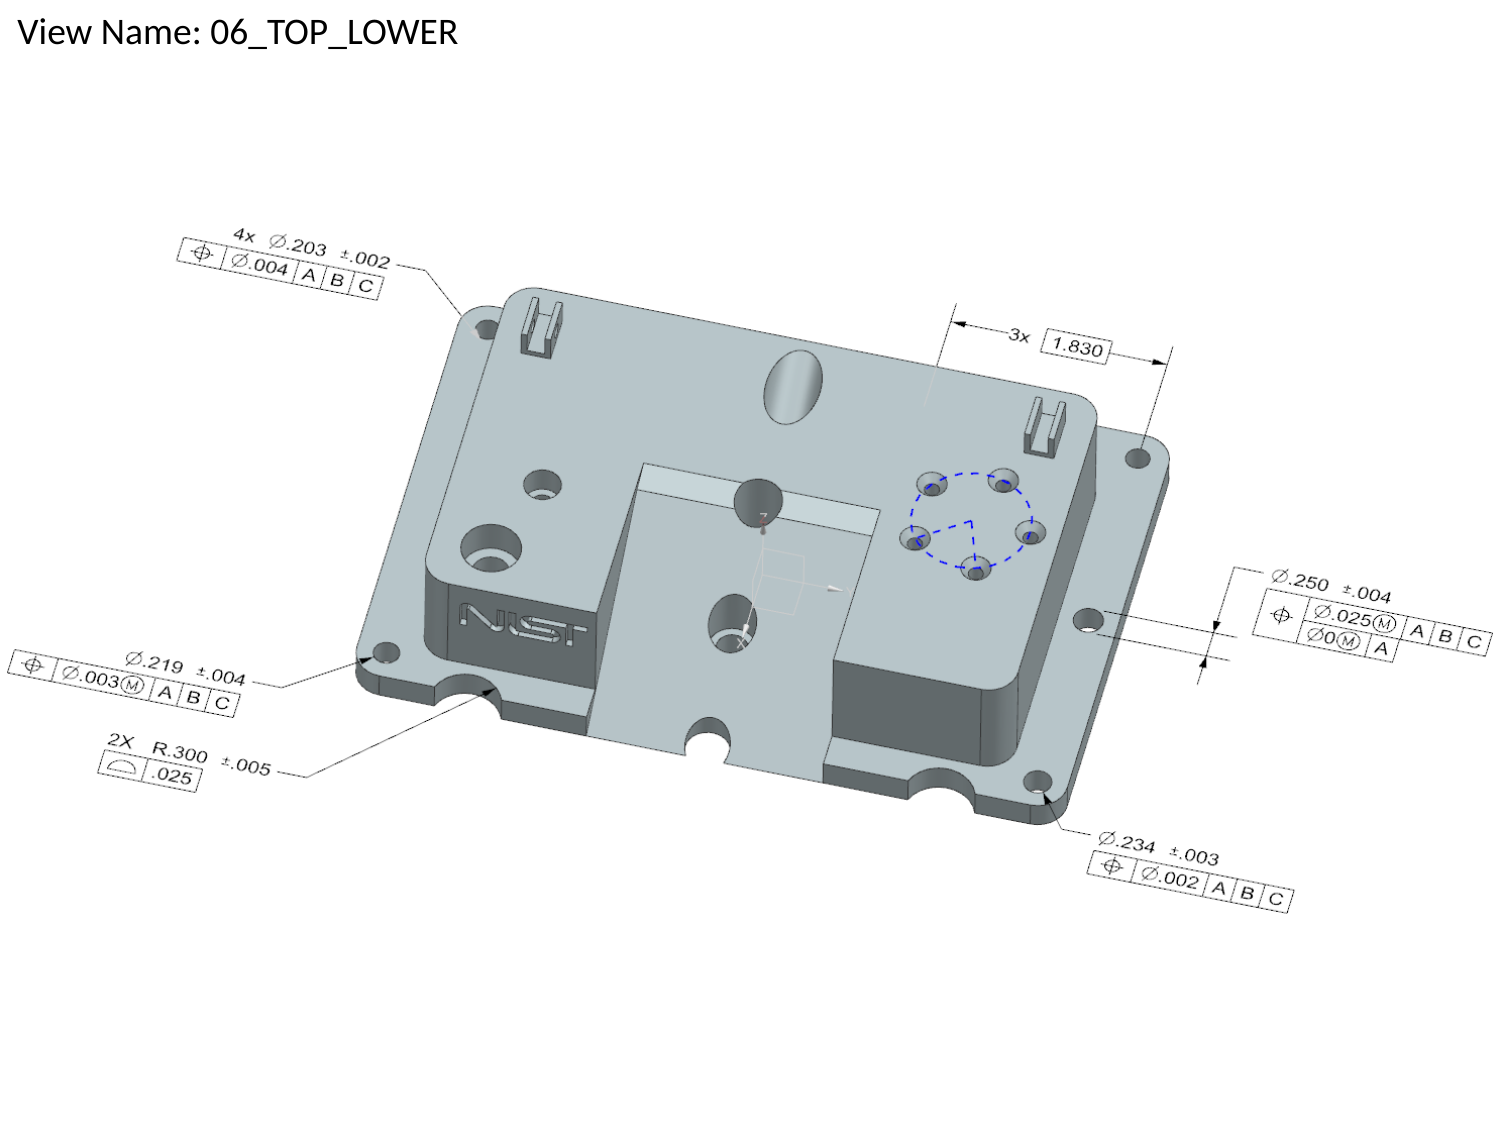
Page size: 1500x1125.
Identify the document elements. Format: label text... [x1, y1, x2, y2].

text_box View Name: 06_TOP_LOWER [2, 0, 474, 60]
picture [0, 196, 1500, 928]
